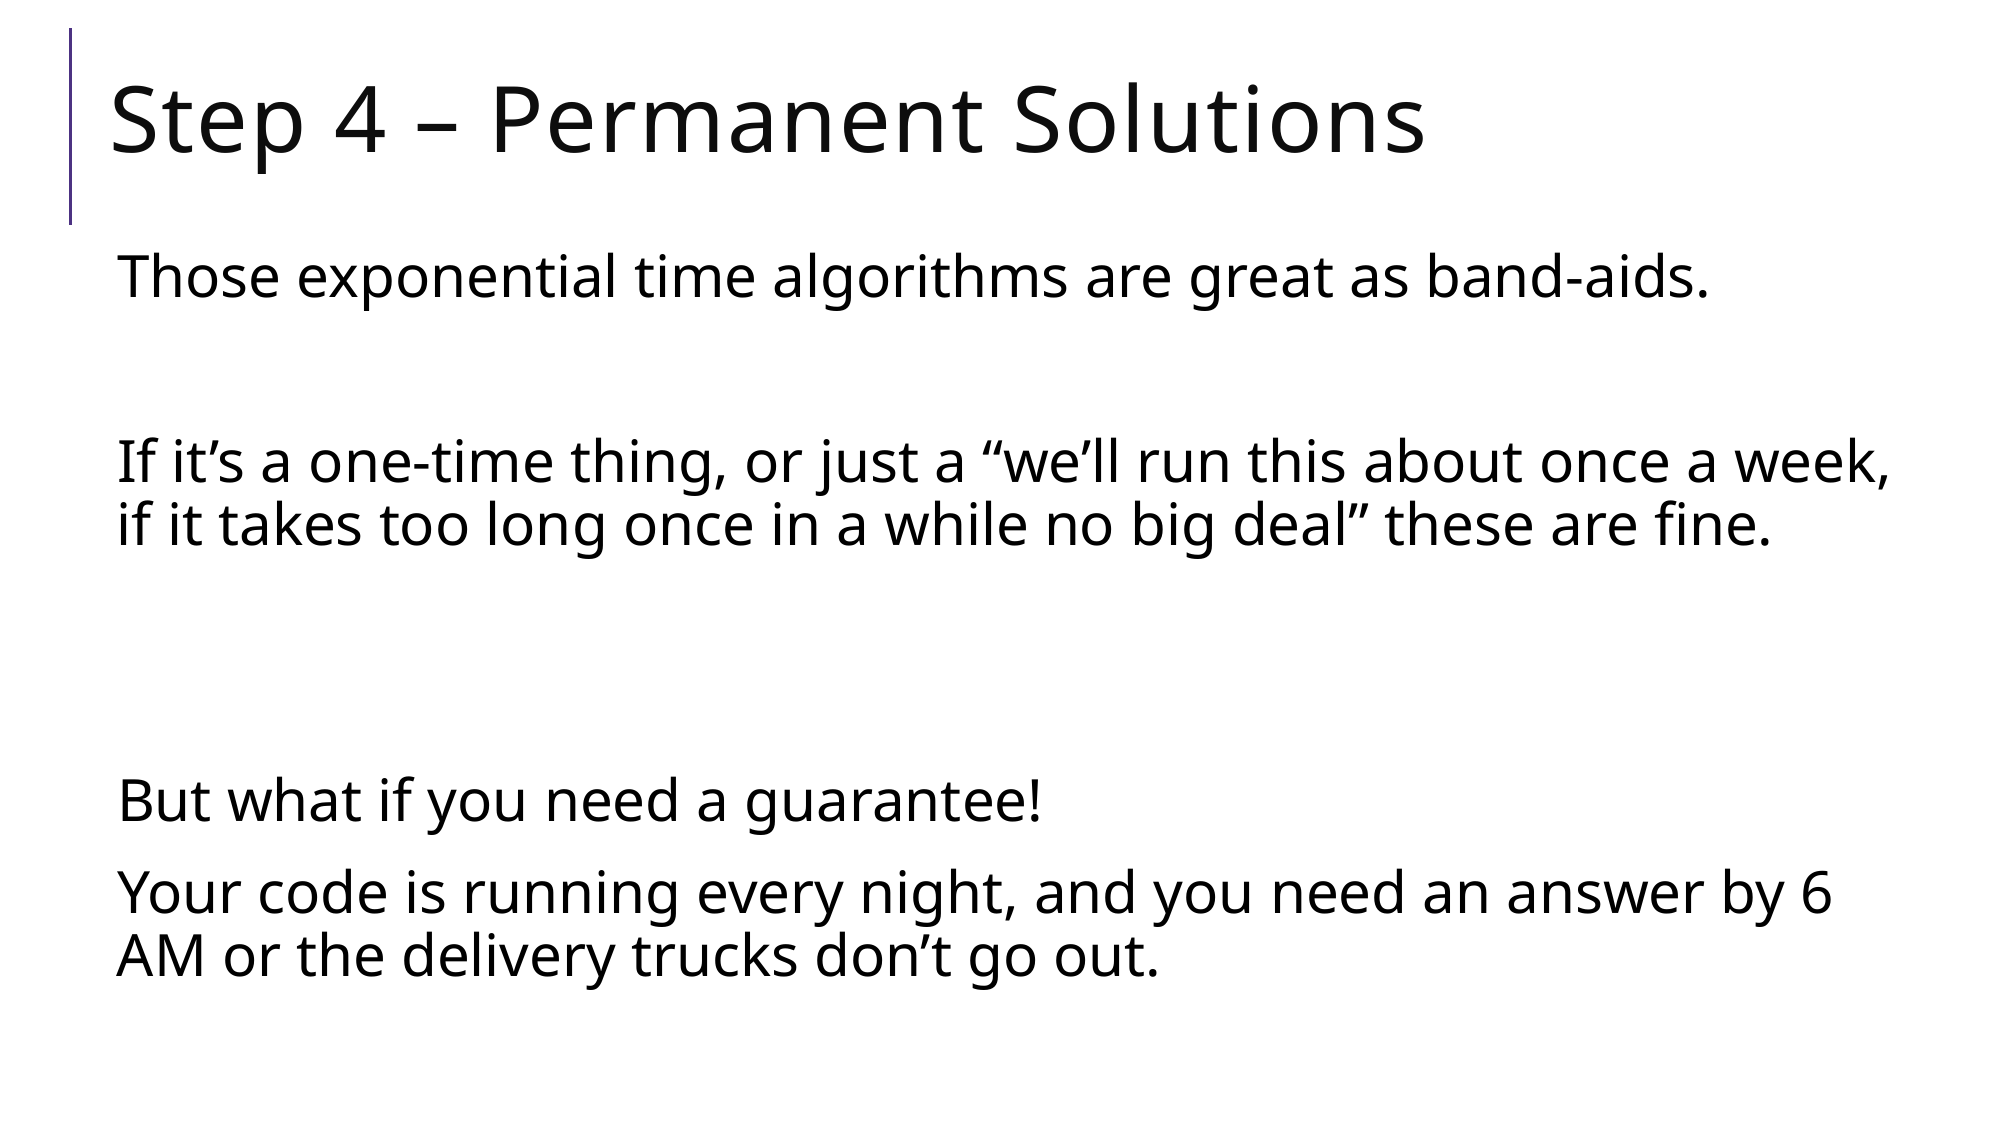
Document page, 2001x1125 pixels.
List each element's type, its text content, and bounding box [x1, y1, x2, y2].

list Those exponential time algorithms are great as band-aids. If it’s a one-time thing, or just a “we’ll run this about once a week, if it takes too long once in a while no big deal” these are fine. But what if you need a guarantee! Your code is running every night, and you need an answer by 6 AM or the delivery trucks don’t go out. [94, 240, 1930, 1035]
title Step 4 – Permanent Solutions [94, 43, 1930, 210]
